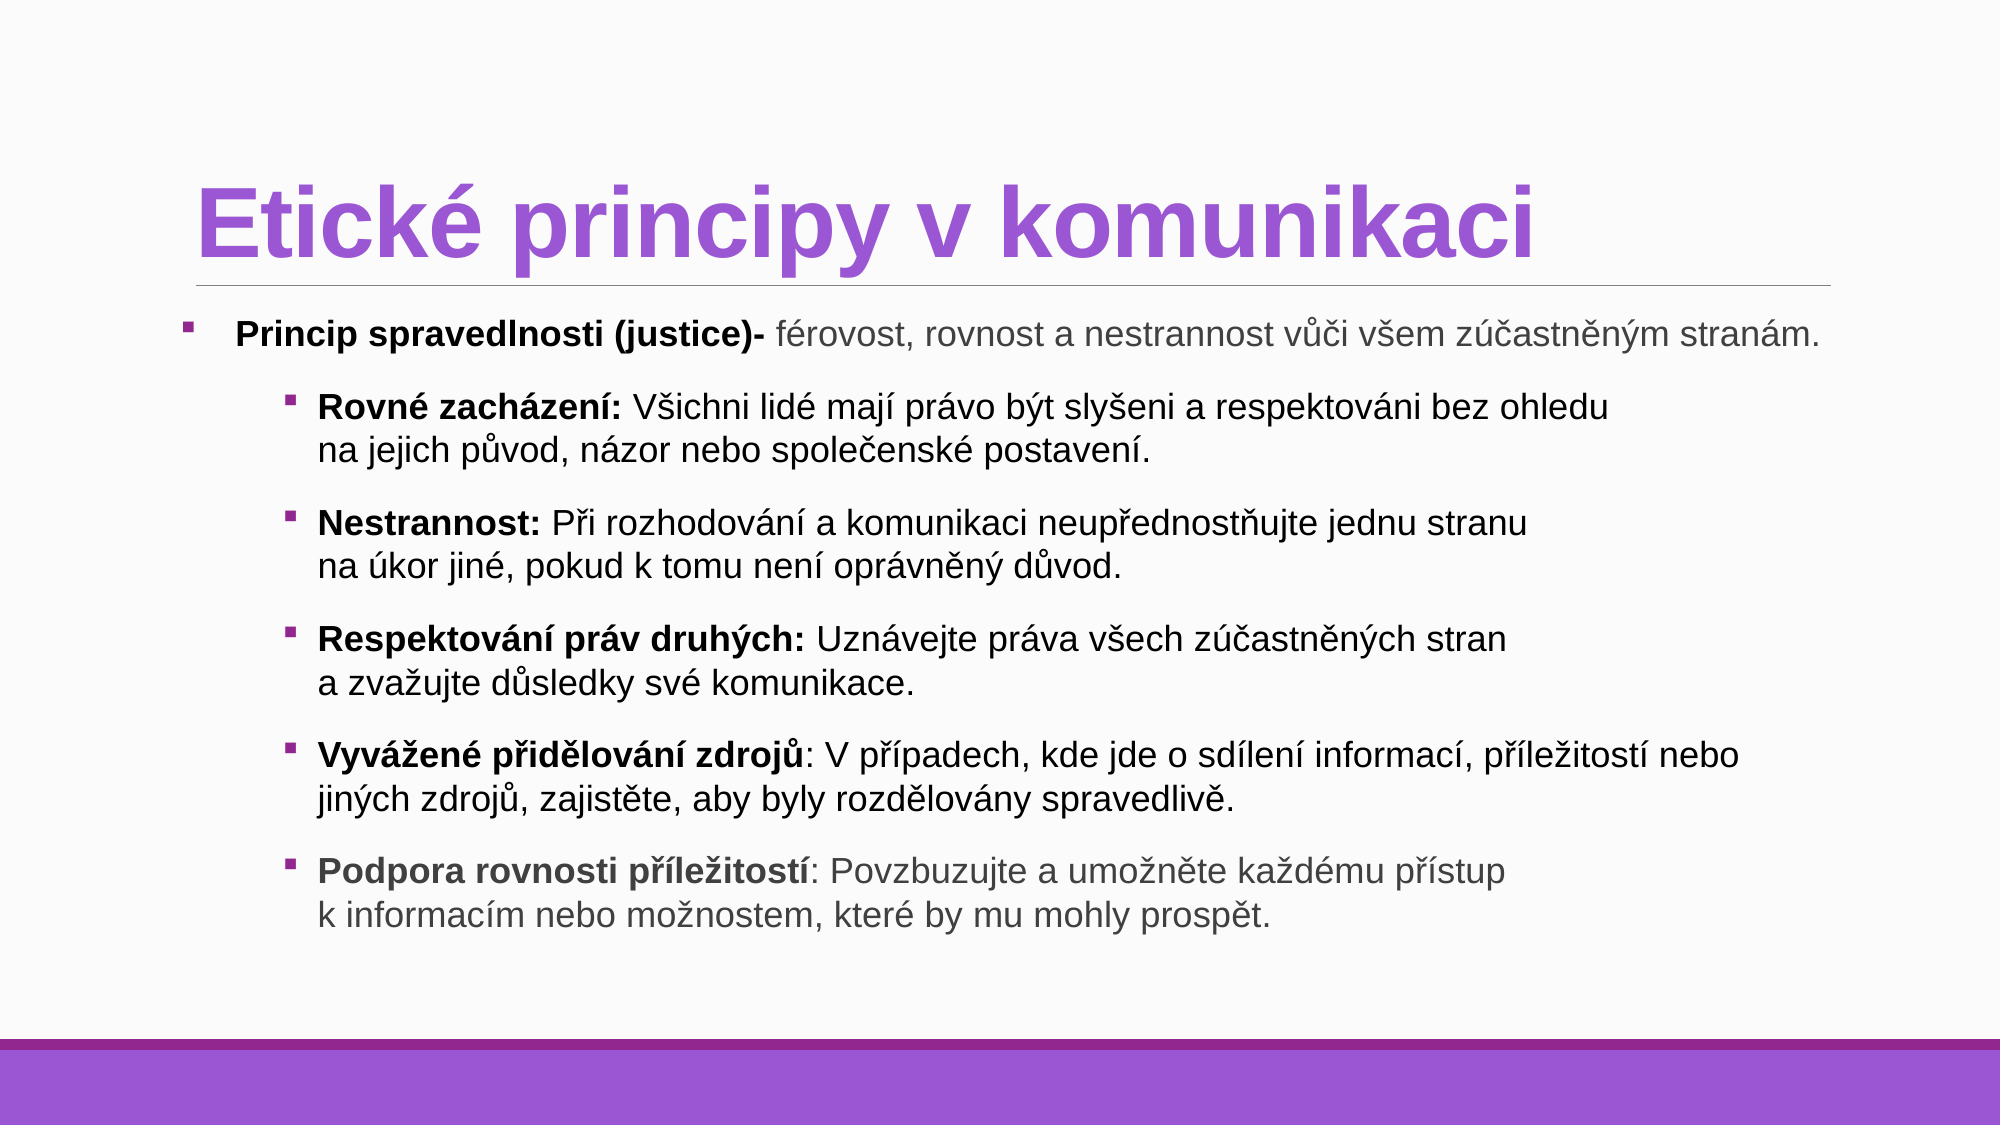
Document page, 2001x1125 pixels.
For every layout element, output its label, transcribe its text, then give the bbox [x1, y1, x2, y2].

title Etické principy v komunikaci [180, 47, 1830, 285]
list Princip spravedlnosti (justice)- férovost, rovnost a nestrannost vůči všem zúčastněným stranám. Rovné zacházení: Všichni lidé mají právo být slyšeni a respektováni bez ohledu na jejich původ, názor nebo společenské postavení. Nestrannost: Při rozhodování a komunikaci neupřednostňujte jednu stranu na úkor jiné, pokud k tomu není oprávněný důvod. Respektování práv druhých: Uznávejte práva všech zúčastněných stran a zvažujte důsledky své komunikace. Vyvážené přidělování zdrojů: V případech, kde jde o sdílení informací, příležitostí nebo jiných zdrojů, zajistěte, aby byly rozdělovány spravedlivě. Podpora rovnosti příležitostí: Povzbuzujte a umožněte každému přístup k informacím nebo možnostem, které by mu mohly prospět. [180, 302, 1830, 963]
